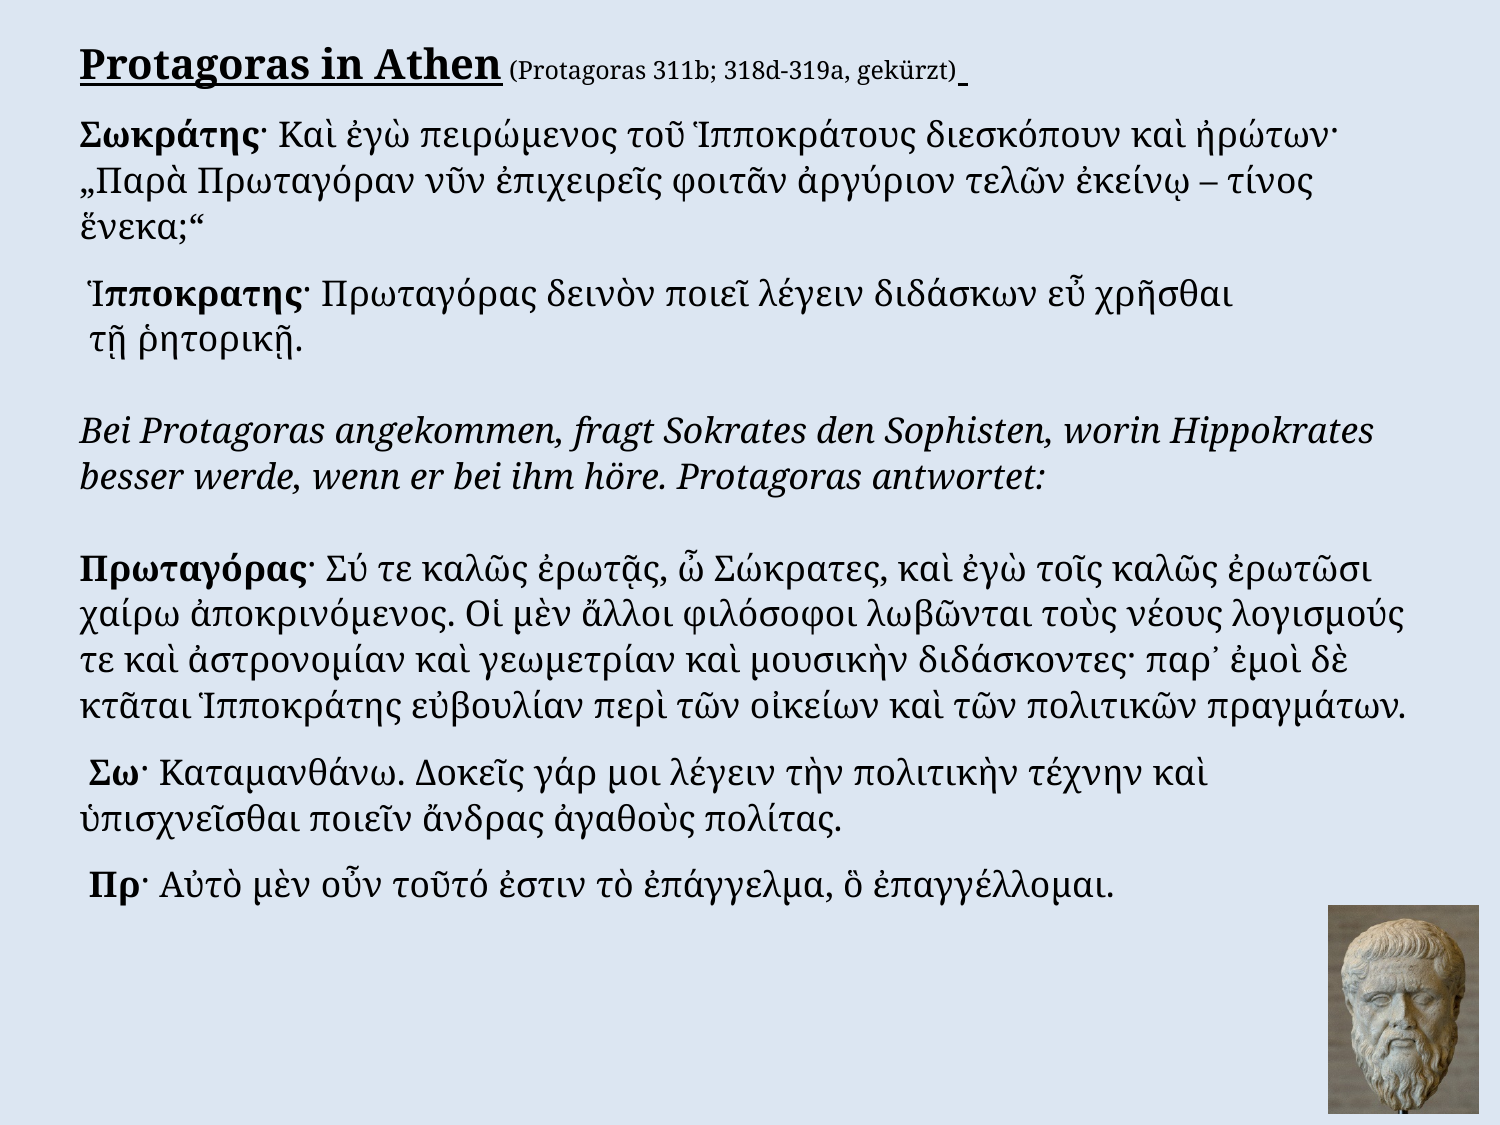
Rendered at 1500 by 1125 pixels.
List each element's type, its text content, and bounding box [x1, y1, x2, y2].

picture [1328, 904, 1479, 1114]
text_box Protagoras in Athen (Protagoras 311b; 318d-319a, gekürzt) Σωκράτης· Καὶ ἐγὼ πειρώμενος τοῦ Ἱπποκράτους διεσκόπουν καὶ ἠρώτων· „Παρὰ Πρωταγόραν νῦν ἐπιχειρεῖς φοιτᾶν ἀργύριον τελῶν ἐκείνῳ – τίνος ἕνεκα;“ Ἱπποκρατης· Πρωταγόρας δεινὸν ποιεῖ λέγειν διδάσκων εὖ χρῆσθαι τῇ ῥητορικῇ. Bei Protagoras angekommen, fragt Sokrates den Sophisten, worin Hippokrates besser werde, wenn er bei ihm höre. Protagoras antwortet: Πρωταγόρας· Σύ τε καλῶς ἐρωτᾷς, ὦ Σώκρατες, καὶ ἐγὼ τοῖς καλῶς ἐρωτῶσι χαίρω ἀποκρινόμενος. Οἱ μὲν ἄλλοι φιλόσοφοι λωβῶνται τοὺς νέους λογισμούς τε καὶ ἀστρονομίαν καὶ γεωμετρίαν καὶ μουσικὴν διδάσκοντες· παρ᾿ ἐμοὶ δὲ κτᾶται Ἱπποκράτης εὐβουλίαν περὶ τῶν οἰκείων καὶ τῶν πολιτικῶν πραγμάτων. Σω· Καταμανθάνω. Δοκεῖς γάρ μοι λέγειν τὴν πολιτικὴν τέχνην καὶ ὑπισχνεῖσθαι ποιεῖν ἄνδρας ἀγαθοὺς πολίτας. Πρ· Αὐτὸ μὲν οὖν τοῦτό ἐστιν τὸ ἐπάγγελμα, ὃ ἐπαγγέλλομαι. [64, 30, 1436, 913]
